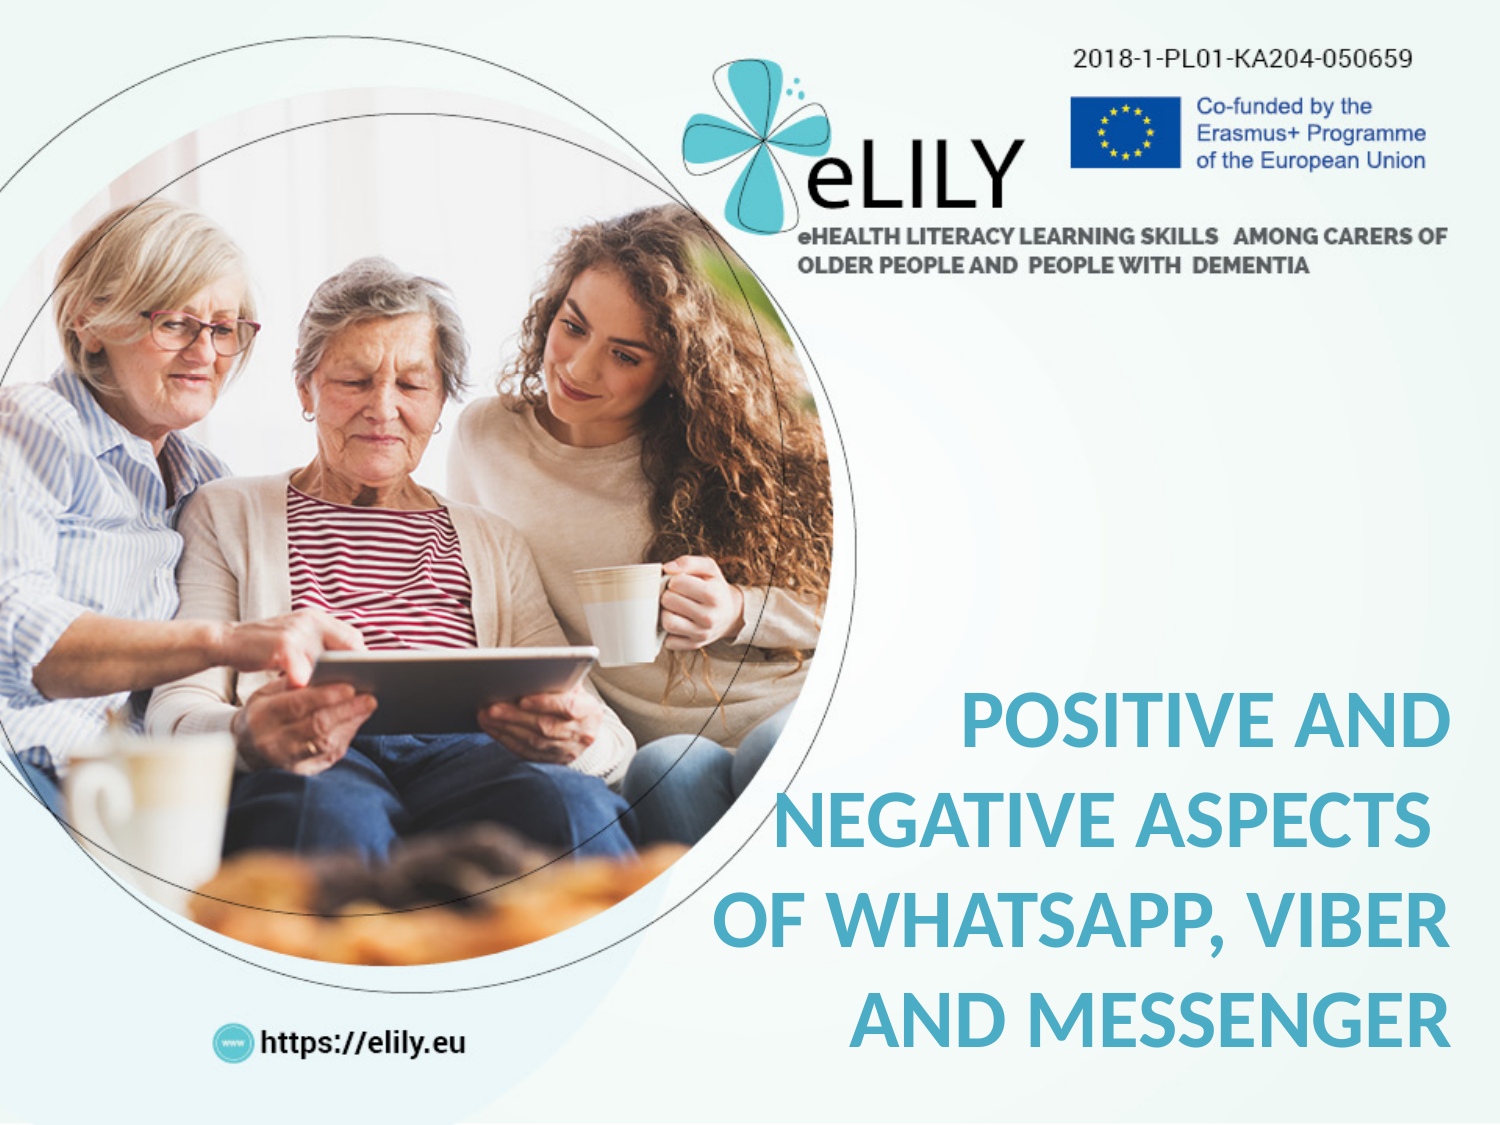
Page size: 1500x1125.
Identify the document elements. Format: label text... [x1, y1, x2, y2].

text_box POSITIVE AND NEGATIVE ASPECTS OF WHATSAPP, VIBER AND MESSENGER [596, 656, 1467, 1072]
picture [0, 0, 1500, 1125]
